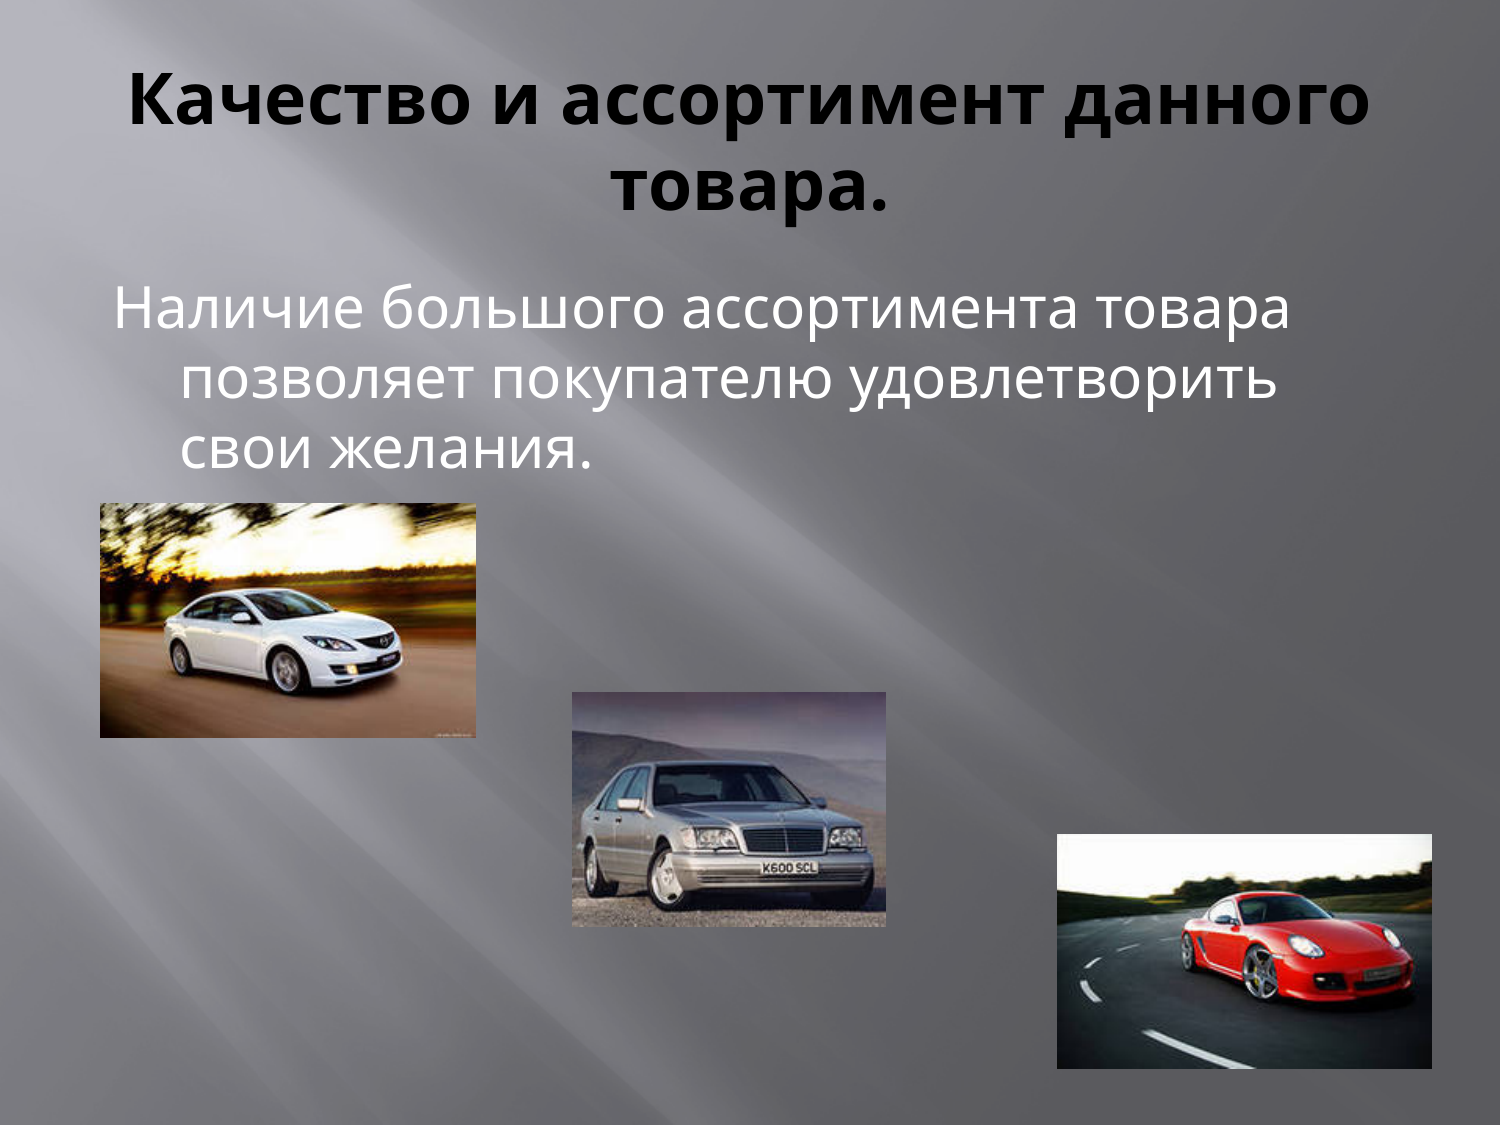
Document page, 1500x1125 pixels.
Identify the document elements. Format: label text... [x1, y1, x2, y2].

picture [572, 692, 886, 928]
picture [99, 503, 476, 738]
picture [1056, 833, 1433, 1069]
title Качество и ассортимент данного товара. [75, 45, 1425, 233]
list Наличие большого ассортимента товара позволяет покупателю удовлетворить свои желания. [74, 262, 1426, 1036]
